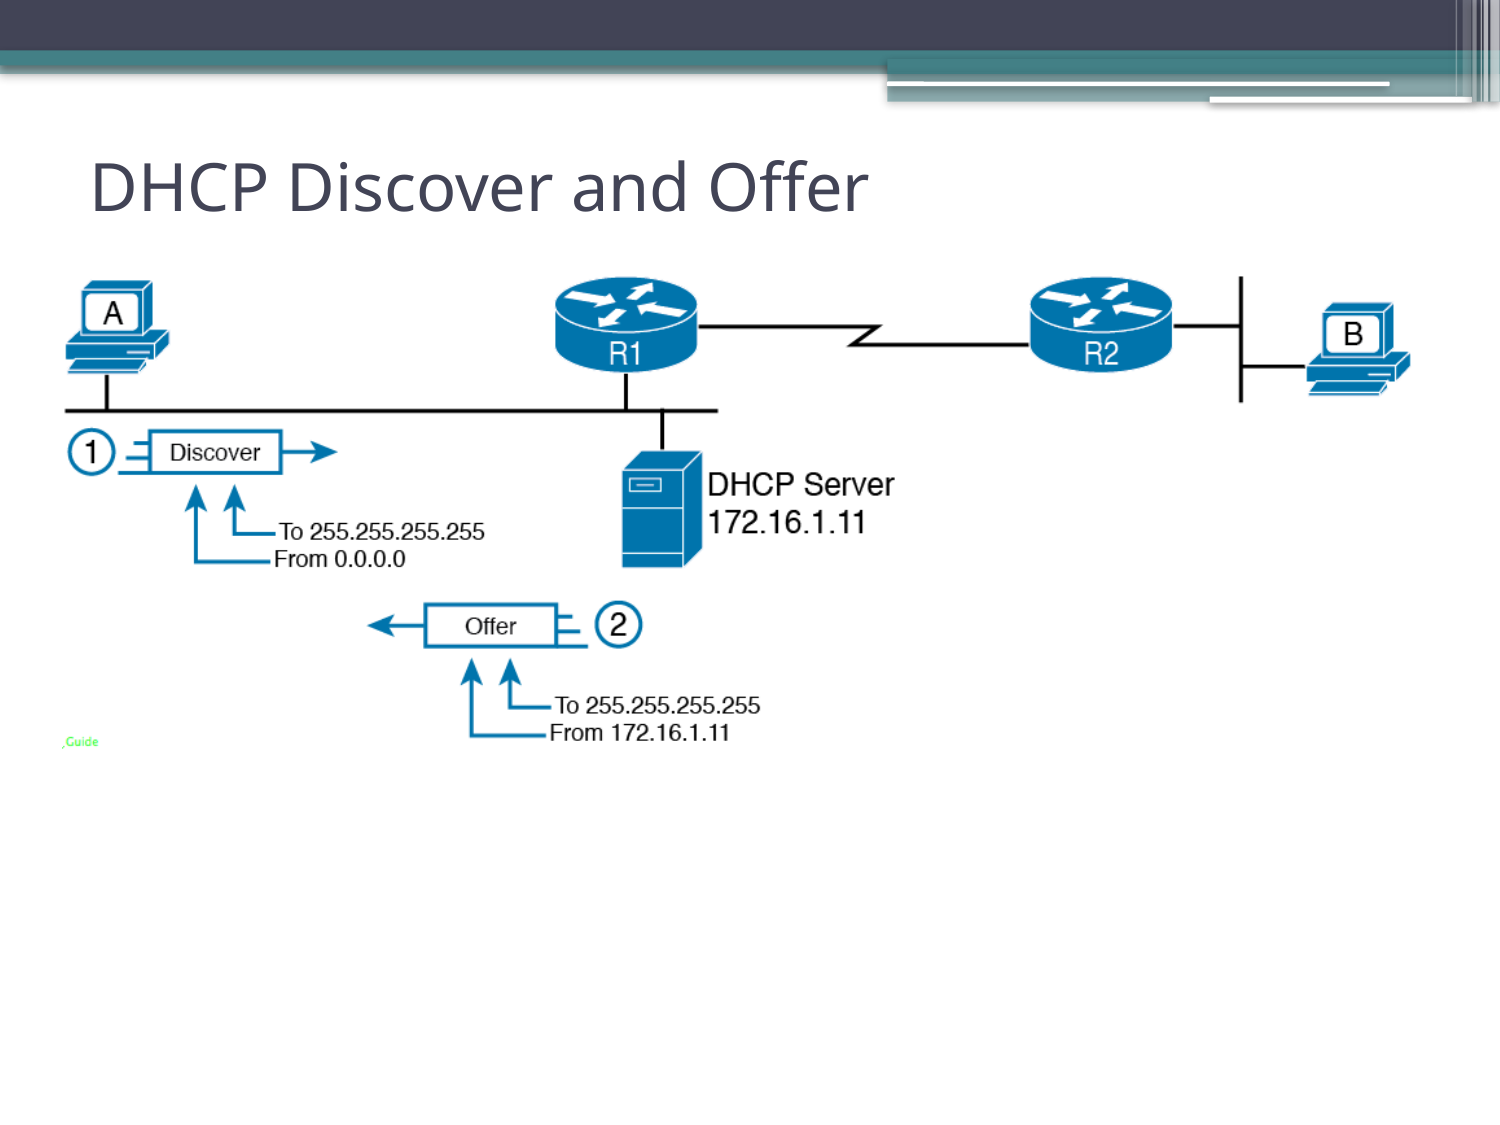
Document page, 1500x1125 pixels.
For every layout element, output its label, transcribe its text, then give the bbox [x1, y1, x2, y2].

title DHCP Discover and Offer [75, 137, 1425, 272]
picture [62, 274, 1449, 751]
